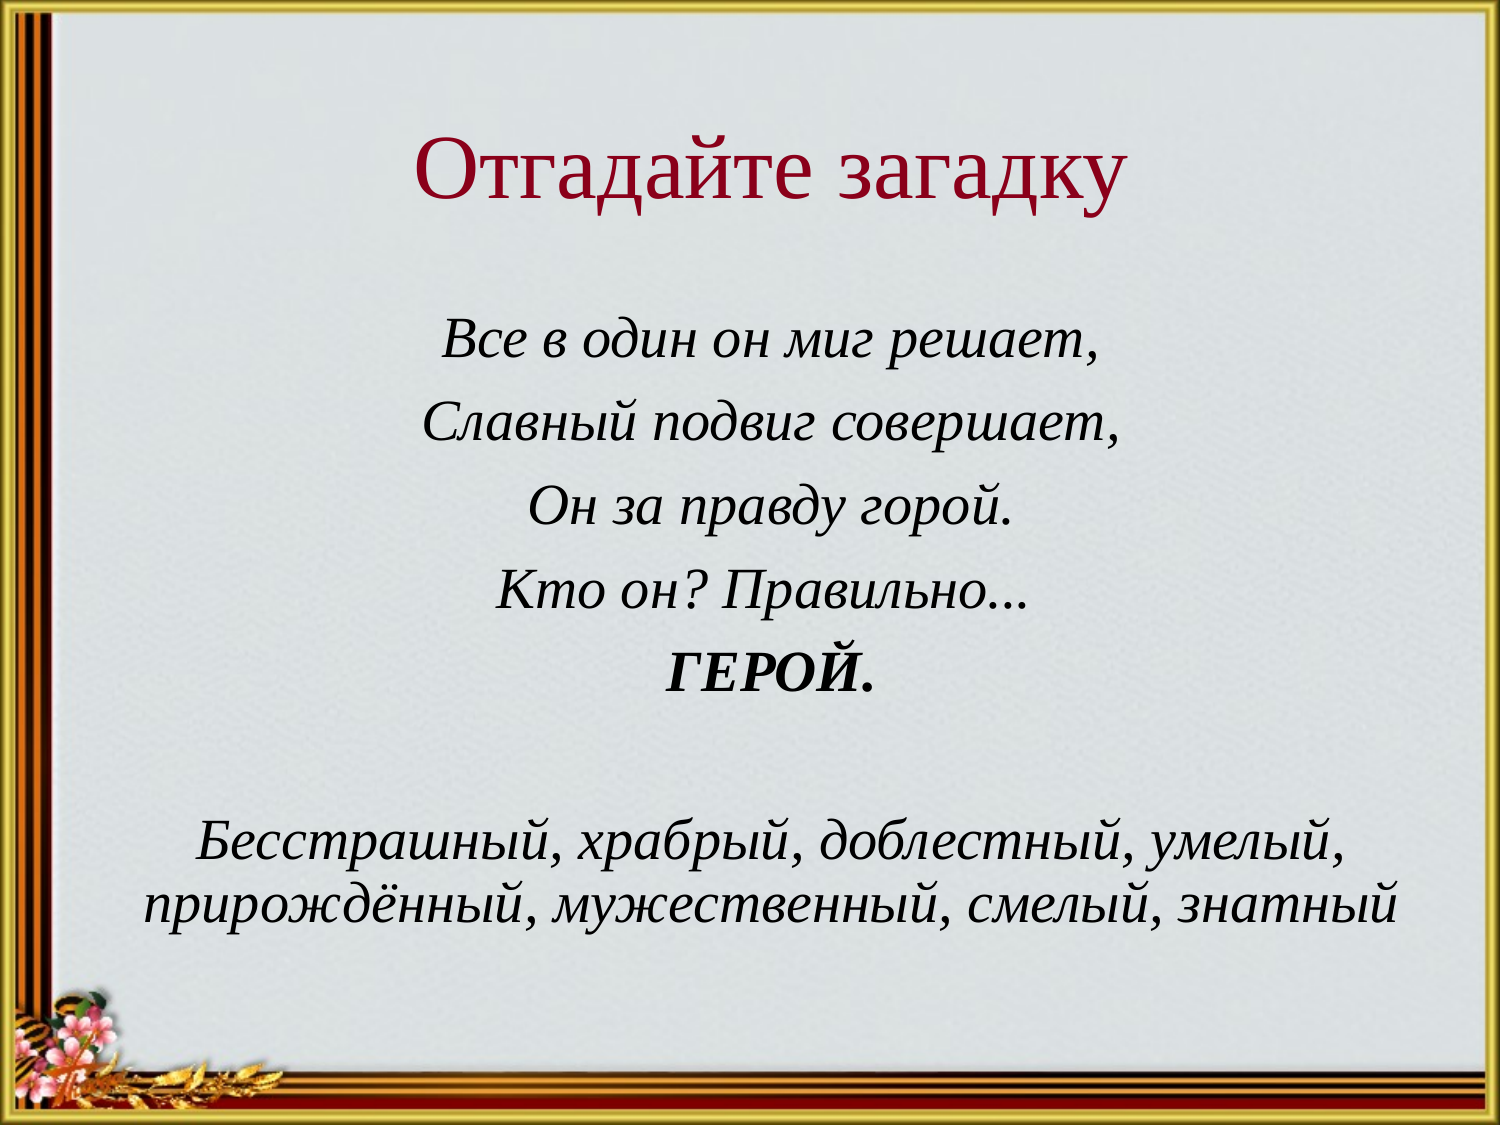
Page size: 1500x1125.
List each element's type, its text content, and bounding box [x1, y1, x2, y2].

list Все в один он миг решает, Славный подвиг совершает, Он за правду горой. Кто он? Правильно... ГЕРОЙ. Бесстрашный, храбрый, доблестный, умелый, прирождённый, мужественный, смелый, знатный [82, 299, 1460, 1014]
picture [0, 0, 1500, 1125]
title Отгадайте загадку [82, 59, 1460, 278]
